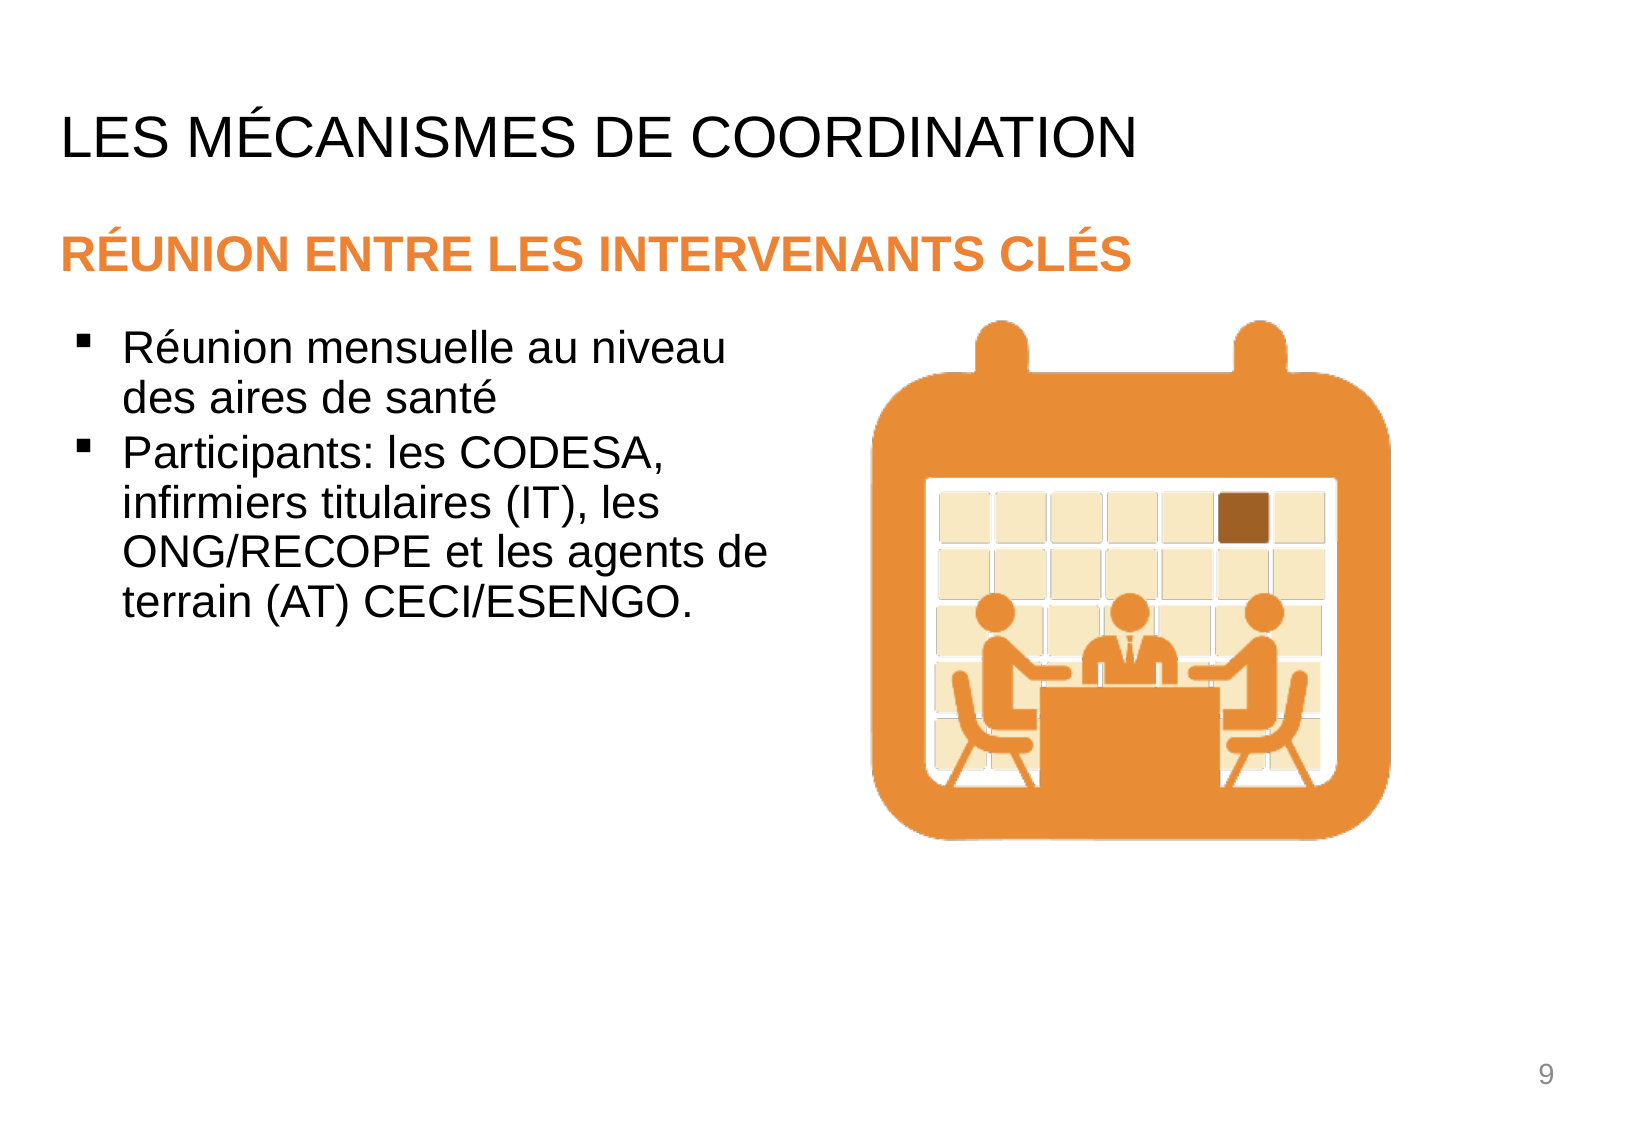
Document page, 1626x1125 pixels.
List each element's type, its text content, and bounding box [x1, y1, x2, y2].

list Réunion entre les intervenants clés [60, 209, 1391, 301]
list Réunion mensuelle au niveau des aires de santé Participants: les CODESA, infirmiers titulaires (IT), les ONG/RECOPE et les agents de terrain (AT) CECI/ESENGO. [60, 324, 800, 1016]
slide_number 9 [1147, 1042, 1570, 1103]
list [821, 296, 1441, 916]
title Les mécanismes de coordination [60, 59, 1570, 179]
